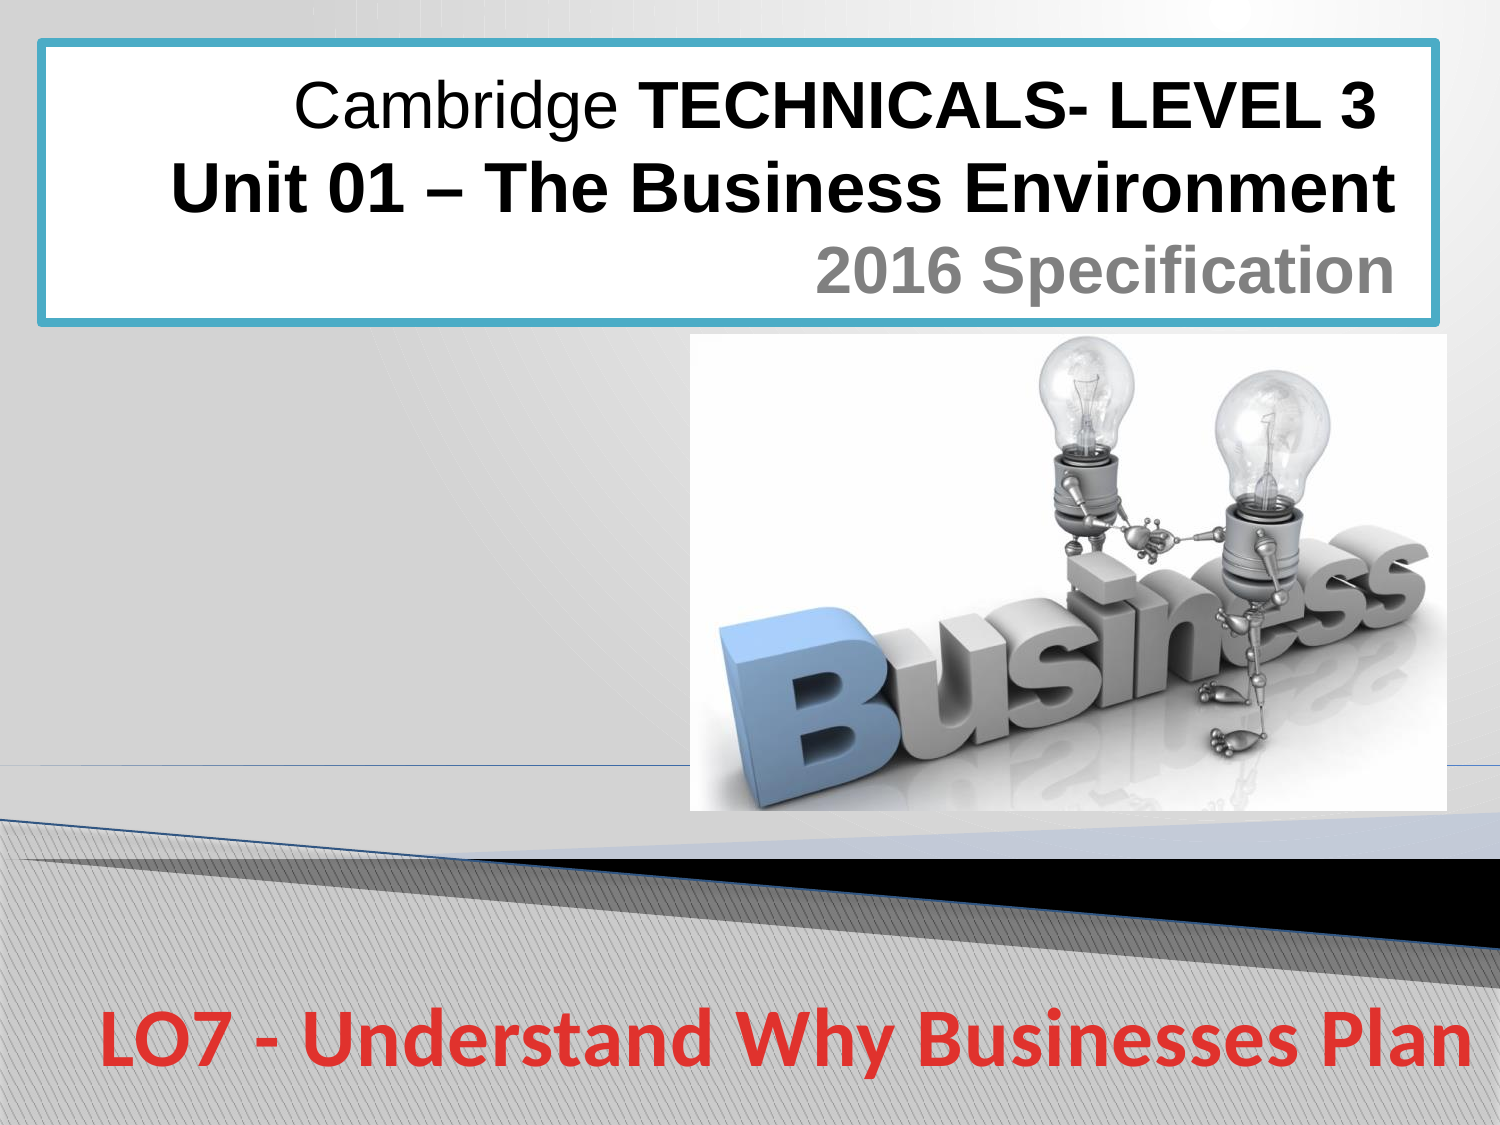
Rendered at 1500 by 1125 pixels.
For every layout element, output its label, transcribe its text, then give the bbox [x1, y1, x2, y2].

text_box Cambridge TECHNICALS- LEVEL 3 Unit 01 – The Business Environment 2016 Specification [53, 54, 1412, 315]
picture [690, 334, 1448, 811]
subtitle LO7 - Understand Why Businesses Plan [17, 975, 1495, 1103]
picture [5, 859, 1500, 989]
text_box [37, 38, 1440, 327]
